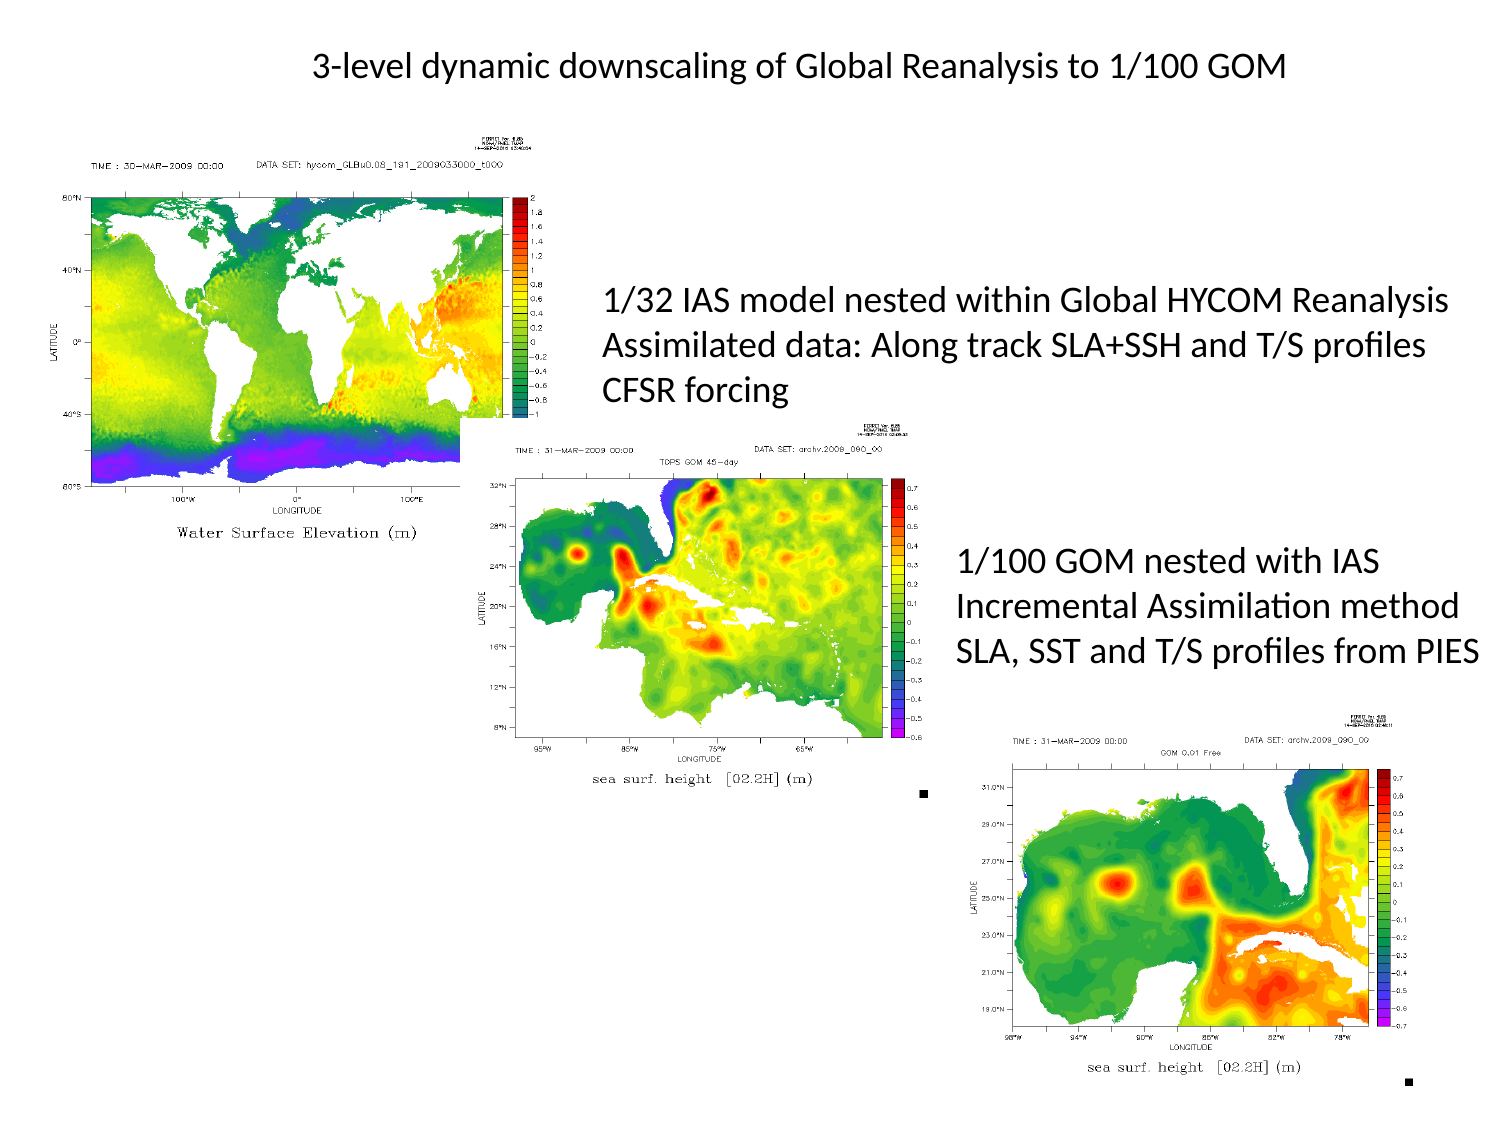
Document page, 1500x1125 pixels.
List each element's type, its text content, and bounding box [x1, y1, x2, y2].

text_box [459, 267, 1472, 799]
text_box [936, 528, 1500, 1087]
picture [28, 130, 555, 555]
text_box 3-level dynamic downscaling of Global Reanalysis to 1/100 GOM [296, 33, 1312, 93]
